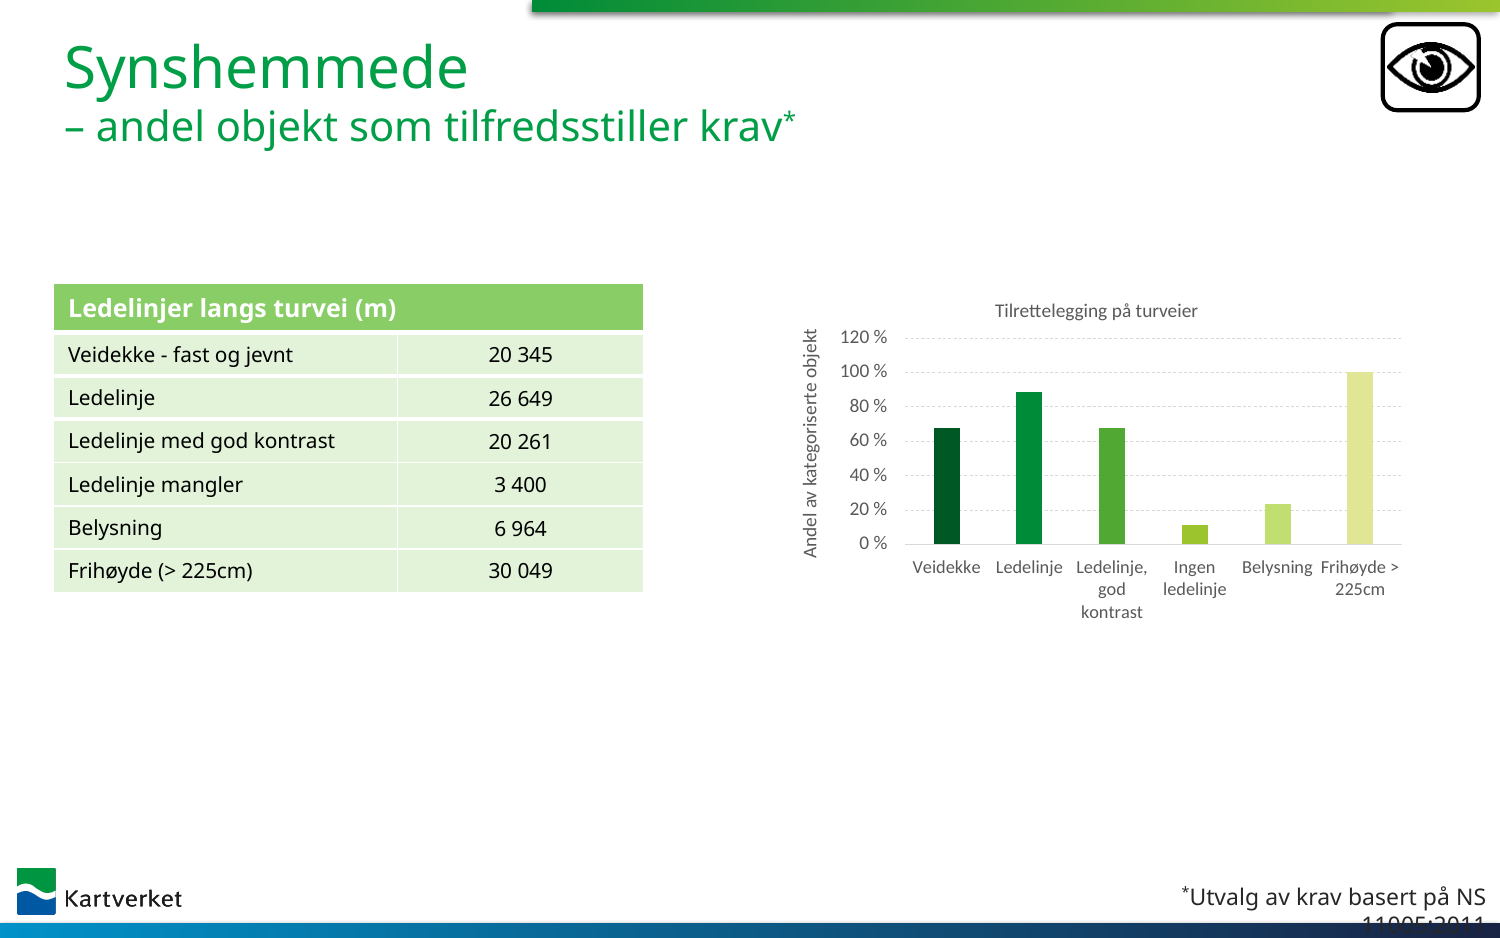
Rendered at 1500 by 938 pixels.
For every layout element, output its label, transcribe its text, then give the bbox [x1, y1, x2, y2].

table_cell Belysning [54, 507, 397, 548]
text_box *Utvalg av krav basert på NS 11005:2011 [1068, 873, 1500, 938]
table_cell 6 964 [398, 507, 643, 548]
table_cell Veidekke - fast og jevnt [54, 335, 397, 374]
picture [791, 291, 1402, 630]
table_cell 20 345 [398, 335, 643, 374]
table_cell 3 400 [398, 463, 643, 505]
table_header Ledelinjer langs turvei (m) [54, 284, 643, 330]
text_box Synshemmede – andel objekt som tilfredsstiller krav* [49, 24, 1431, 158]
table_cell 30 049 [398, 550, 643, 592]
table_cell 20 261 [398, 421, 643, 462]
table_cell Ledelinje mangler [54, 463, 397, 505]
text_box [1382, 24, 1480, 111]
table_cell 26 649 [398, 378, 643, 417]
table_cell Frihøyde (> 225cm) [54, 550, 397, 592]
table_cell Ledelinje [54, 378, 397, 417]
table_cell Ledelinje med god kontrast [54, 421, 397, 462]
